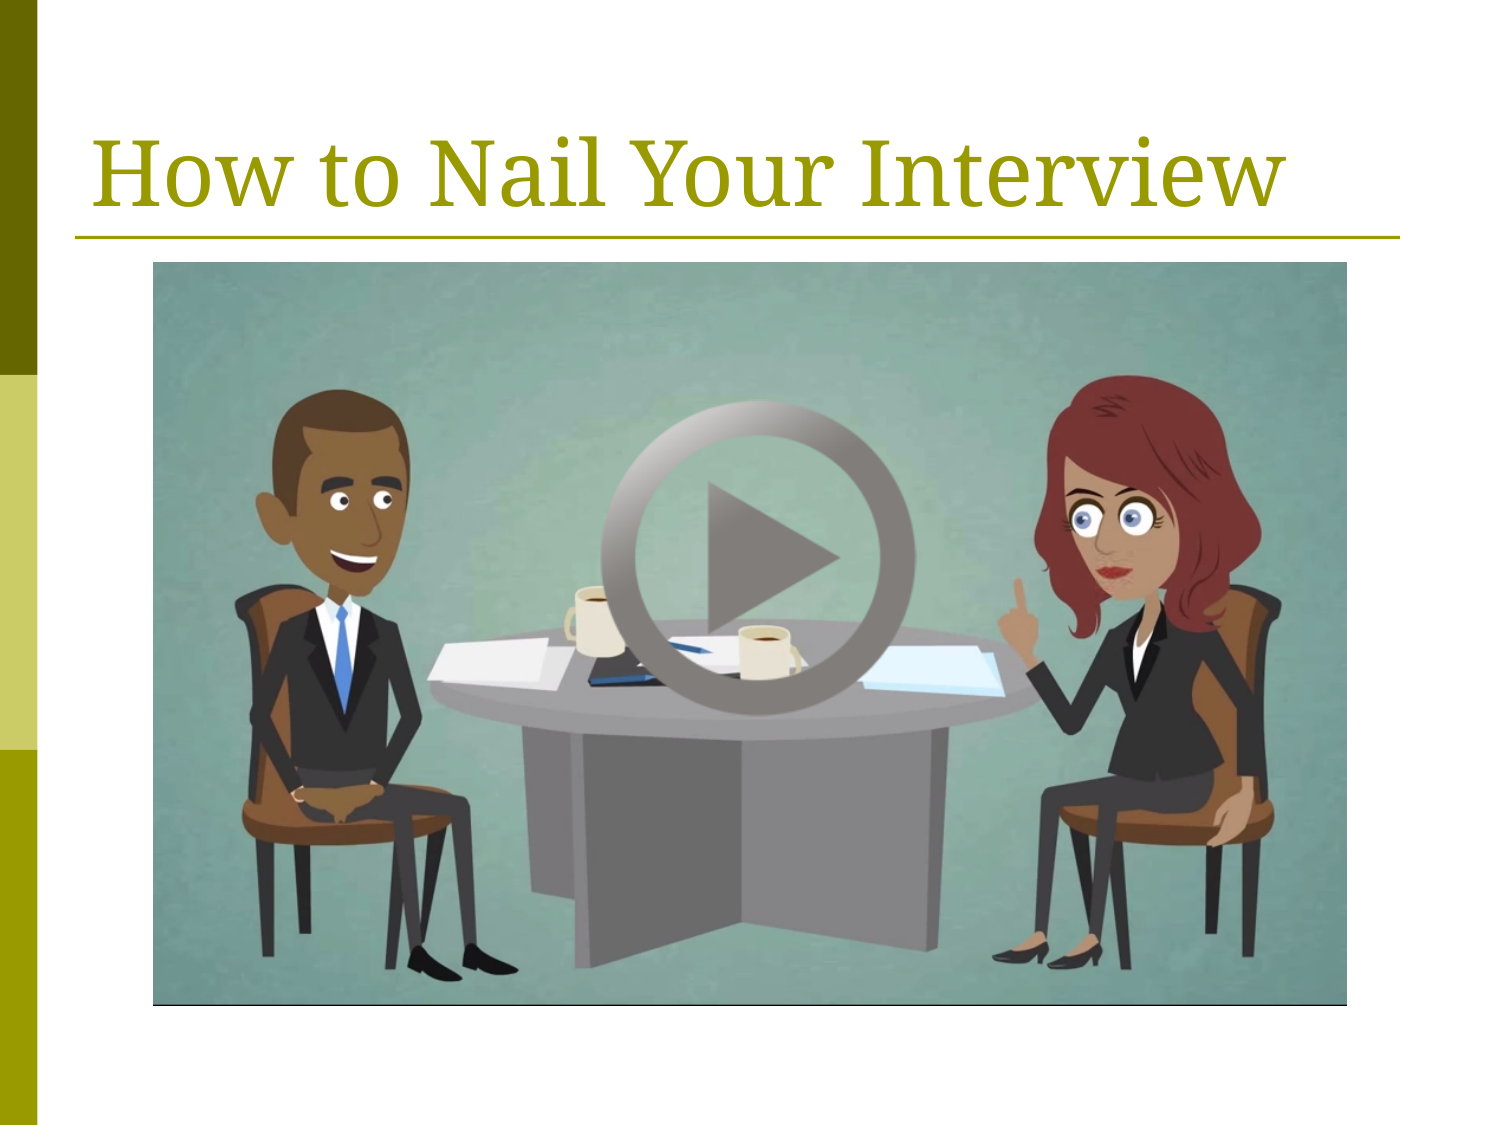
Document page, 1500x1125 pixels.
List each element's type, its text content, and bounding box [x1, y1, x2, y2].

title How to Nail Your Interview [74, 45, 1426, 233]
picture [562, 362, 954, 754]
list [153, 262, 1347, 1006]
